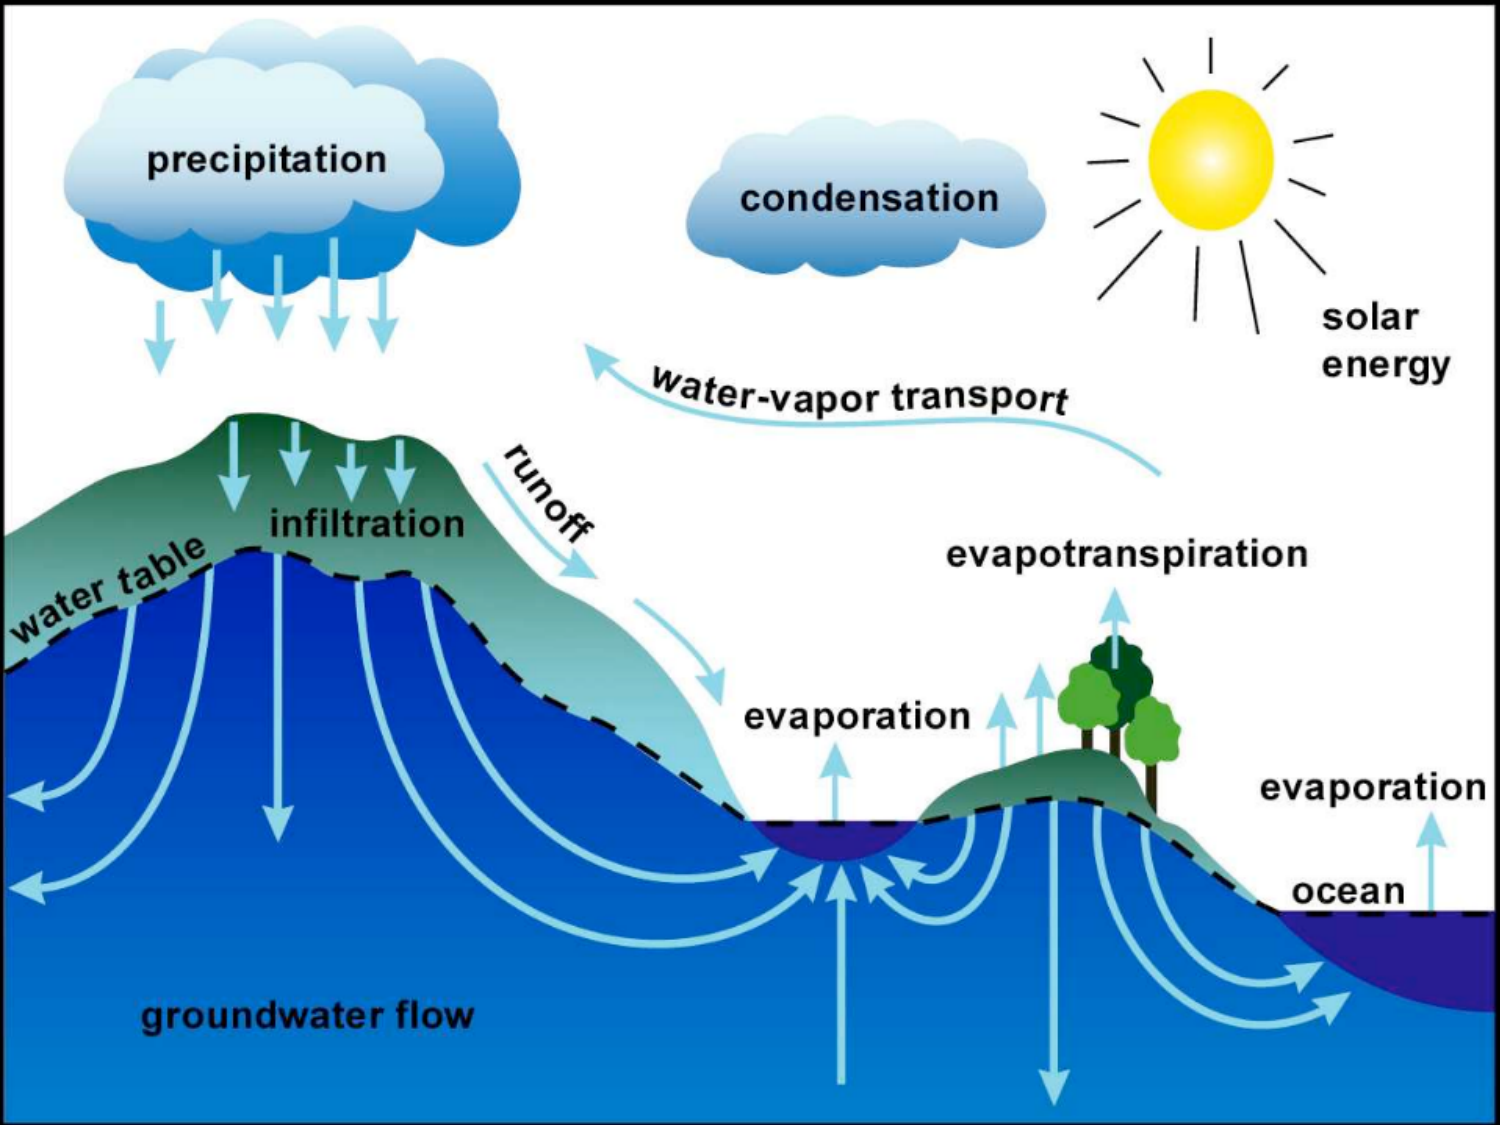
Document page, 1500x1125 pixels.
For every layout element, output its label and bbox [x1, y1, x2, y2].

list [0, 0, 1500, 1125]
